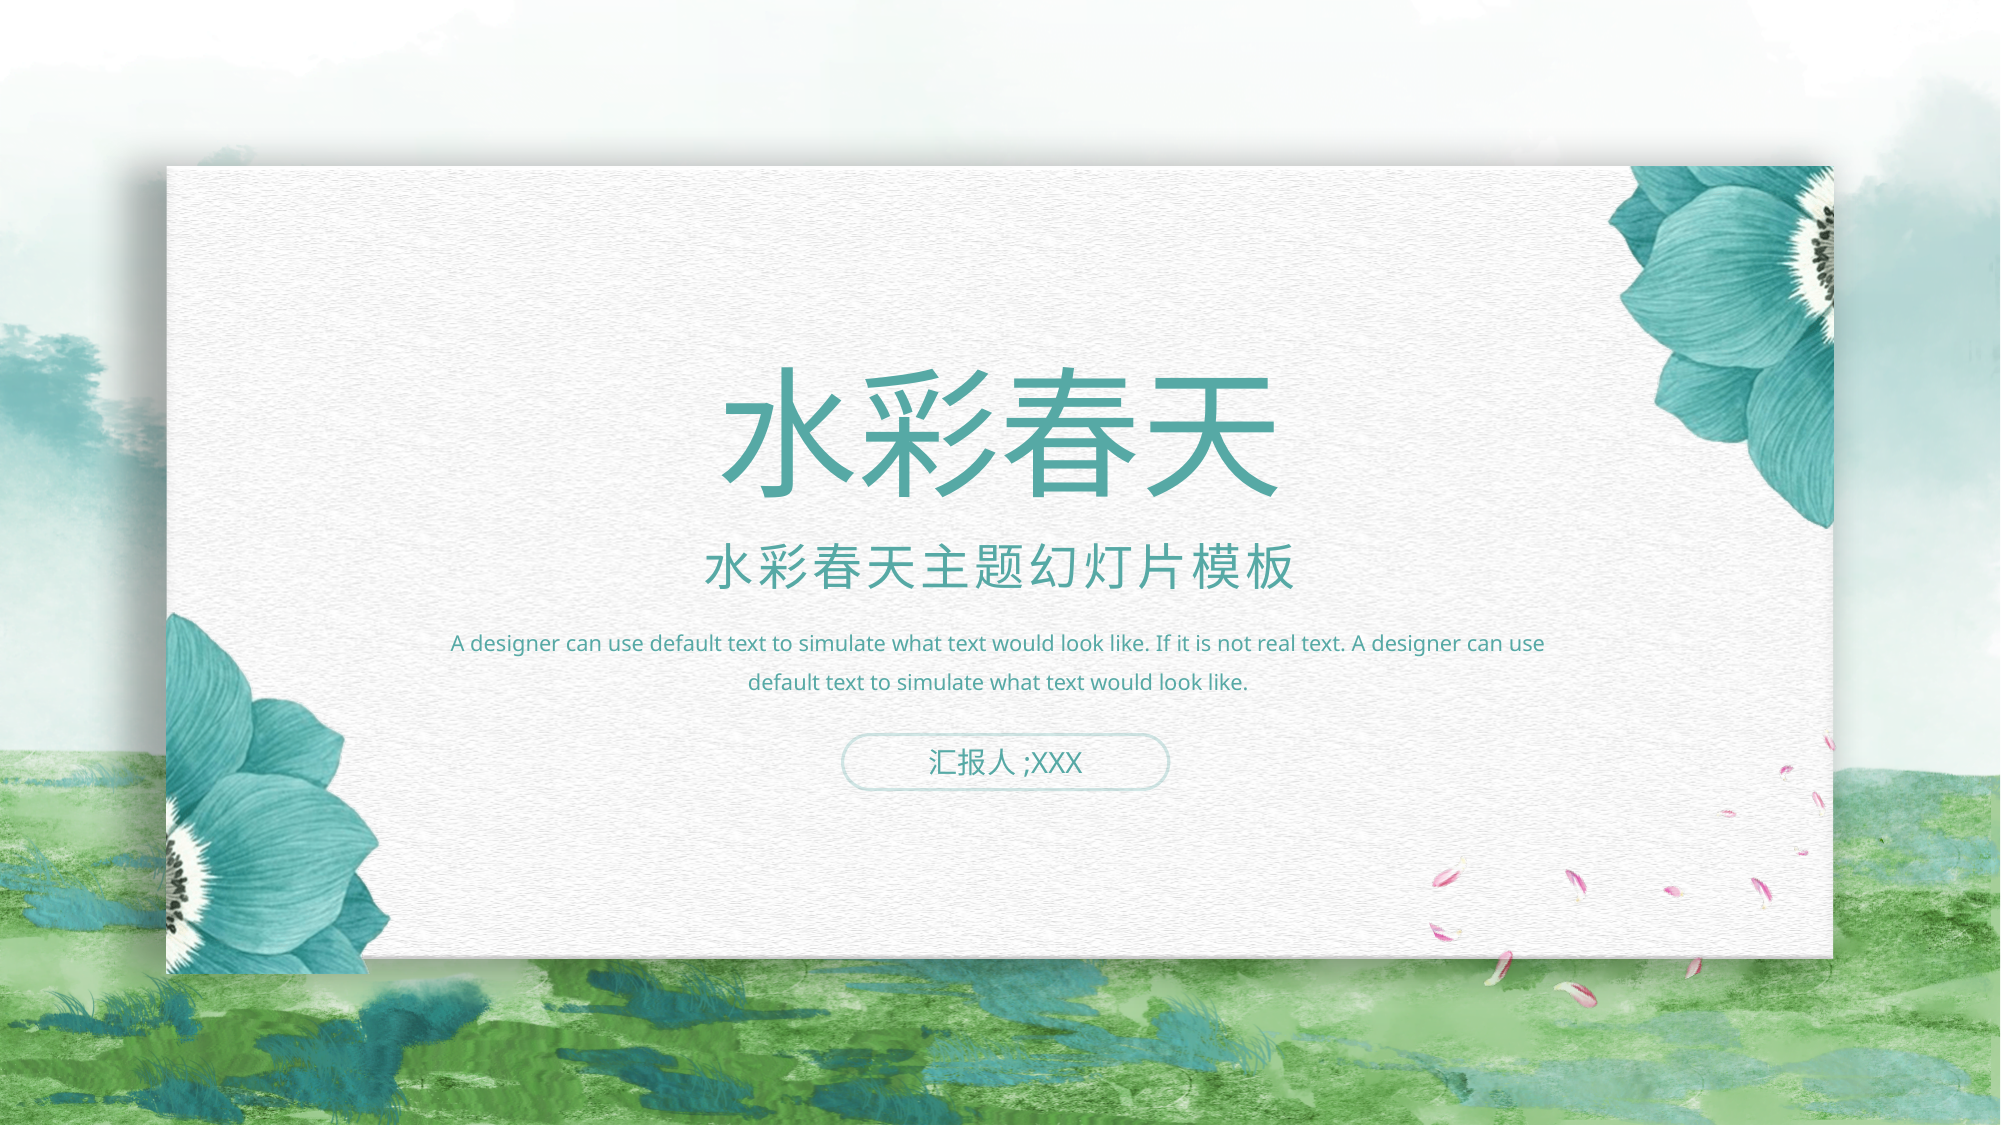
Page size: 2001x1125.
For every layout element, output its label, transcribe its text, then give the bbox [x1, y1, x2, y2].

text_box 水彩春天 [628, 337, 1372, 522]
text_box 水彩春天主题幻灯片模板 [480, 527, 1520, 603]
text_box 汇报人;XXX [841, 733, 1170, 791]
text_box A designer can use default text to simulate what text would look like. If it is not real text. A designer can use default text to simulate what text would look like. [430, 608, 1568, 703]
picture [0, 0, 2001, 1125]
